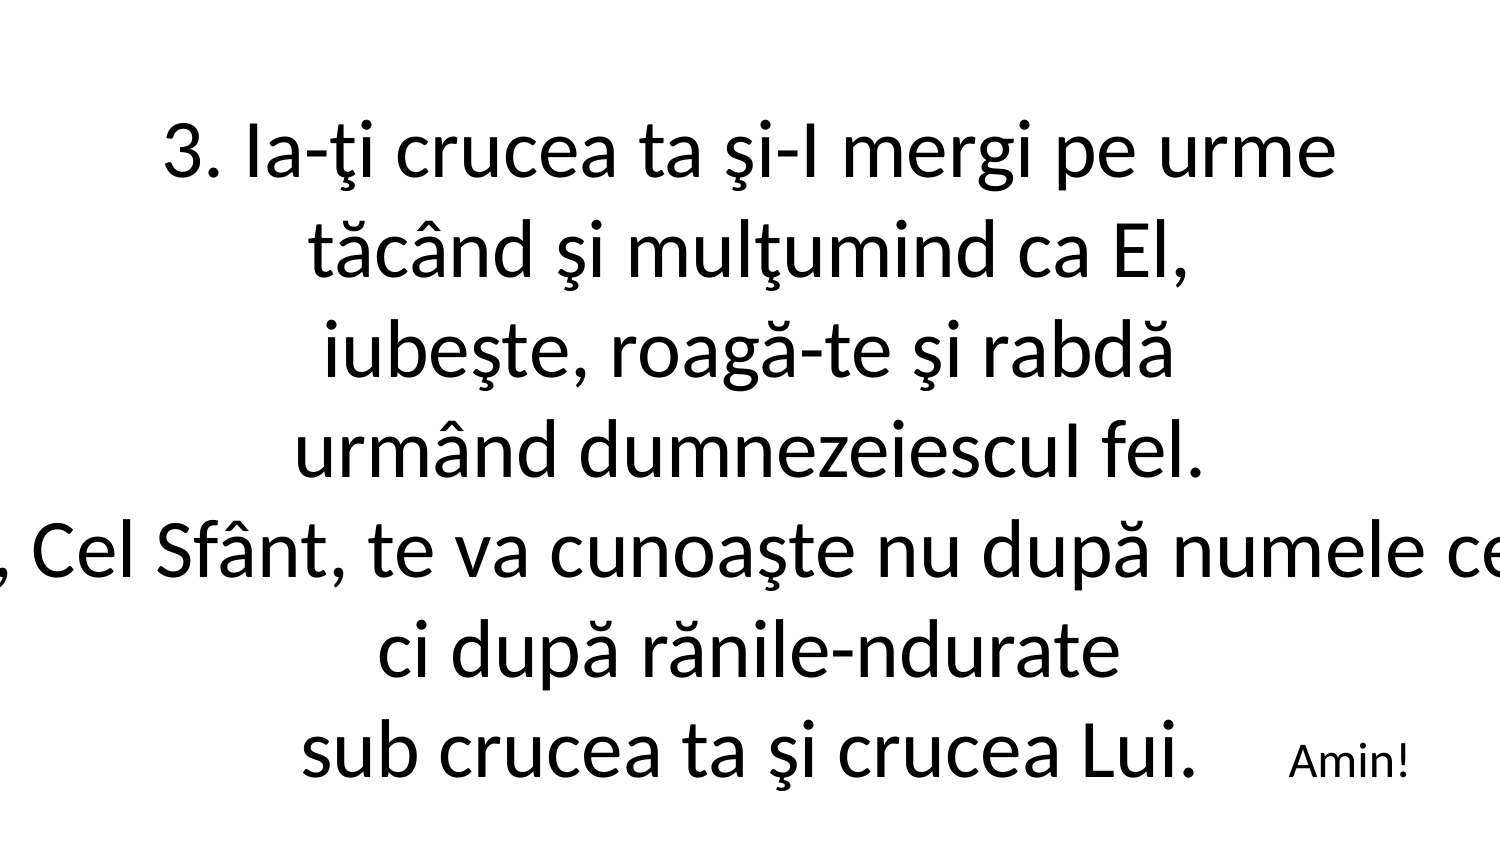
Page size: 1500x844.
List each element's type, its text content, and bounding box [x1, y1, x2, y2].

text_box Amin! [1273, 674, 1427, 795]
text_box 3. Ia-ţi crucea ta şi-I mergi pe urme tăcând şi mulţumind ca El, iubeşte, roagă-te şi rabdă urmând dumnezeiescu­I fel. Hristos, Cel Sfânt, te va cunoaşte nu după numele ce-ţi pui, ci după rănile-ndurate sub crucea ta şi crucea Lui. [0, 42, 1500, 802]
